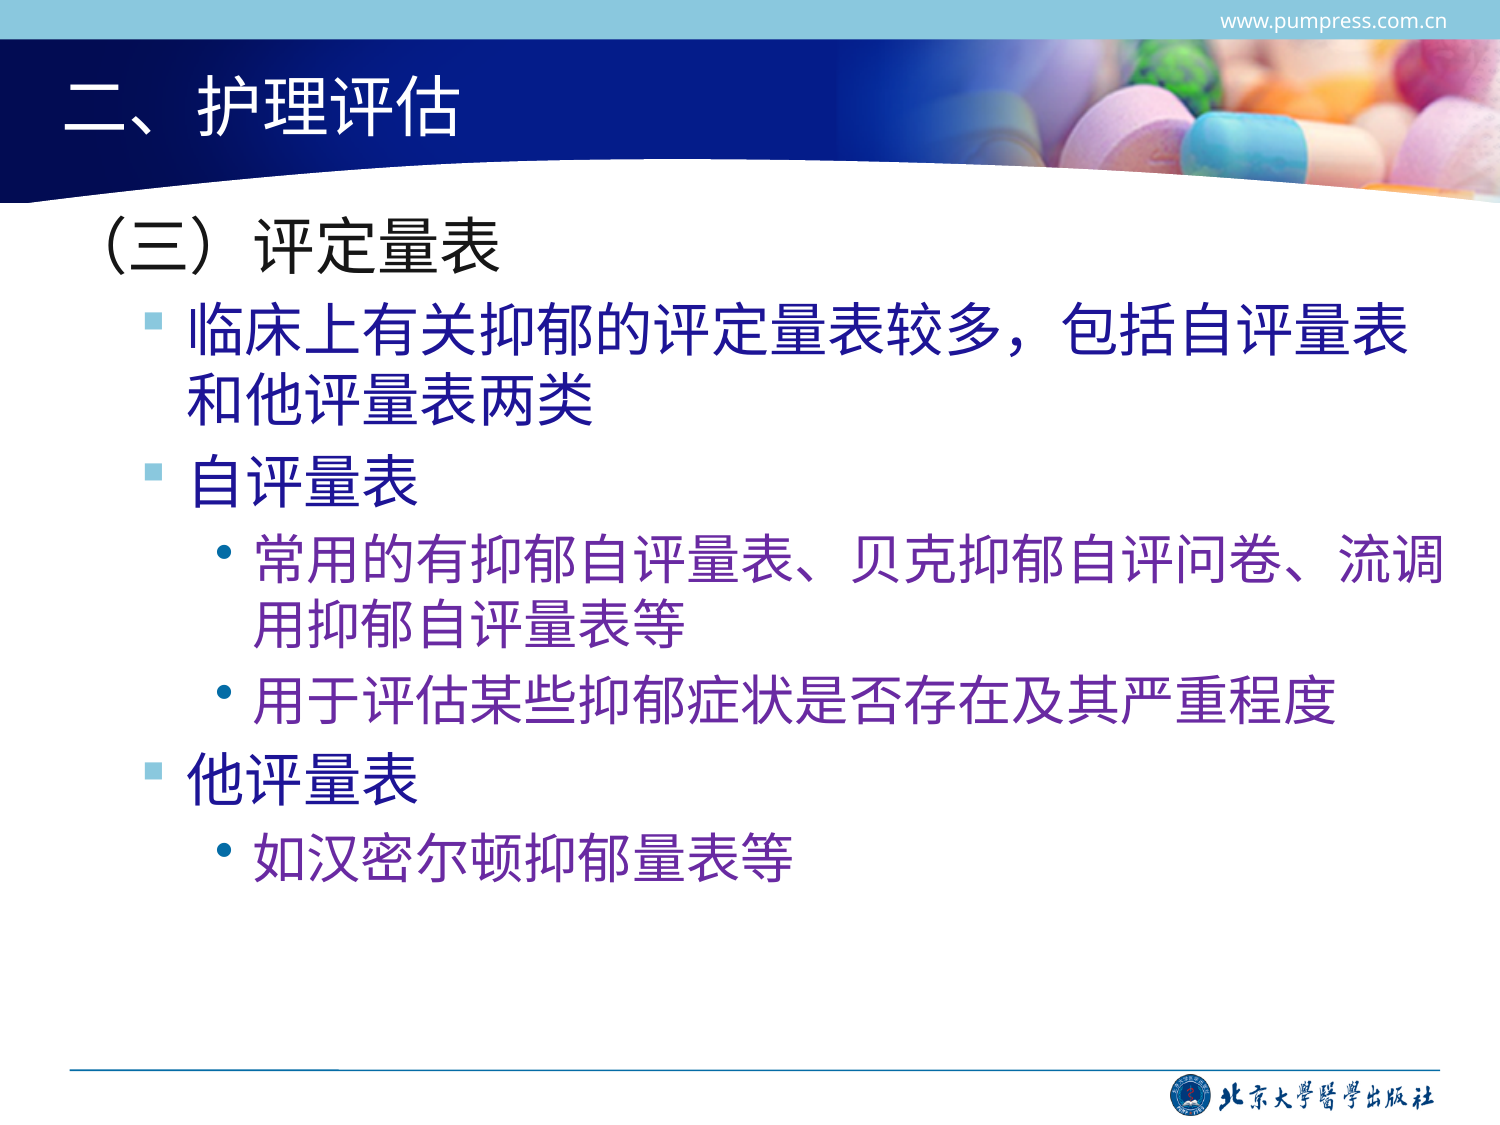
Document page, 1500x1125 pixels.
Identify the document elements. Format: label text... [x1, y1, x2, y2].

title 二、护理评估 [46, 58, 1373, 152]
list （三）评定量表 临床上有关抑郁的评定量表较多，包括自评量表和他评量表两类 自评量表 常用的有抑郁自评量表、贝克抑郁自评问卷、流调用抑郁自评量表等 用于评估某些抑郁症状是否存在及其严重程度 他评量表 如汉密尔顿抑郁量表等 [49, 198, 1463, 1026]
slide_number www.pumpress.com.cn [1024, 0, 1463, 38]
picture [1170, 1074, 1436, 1118]
picture [0, 40, 1500, 203]
